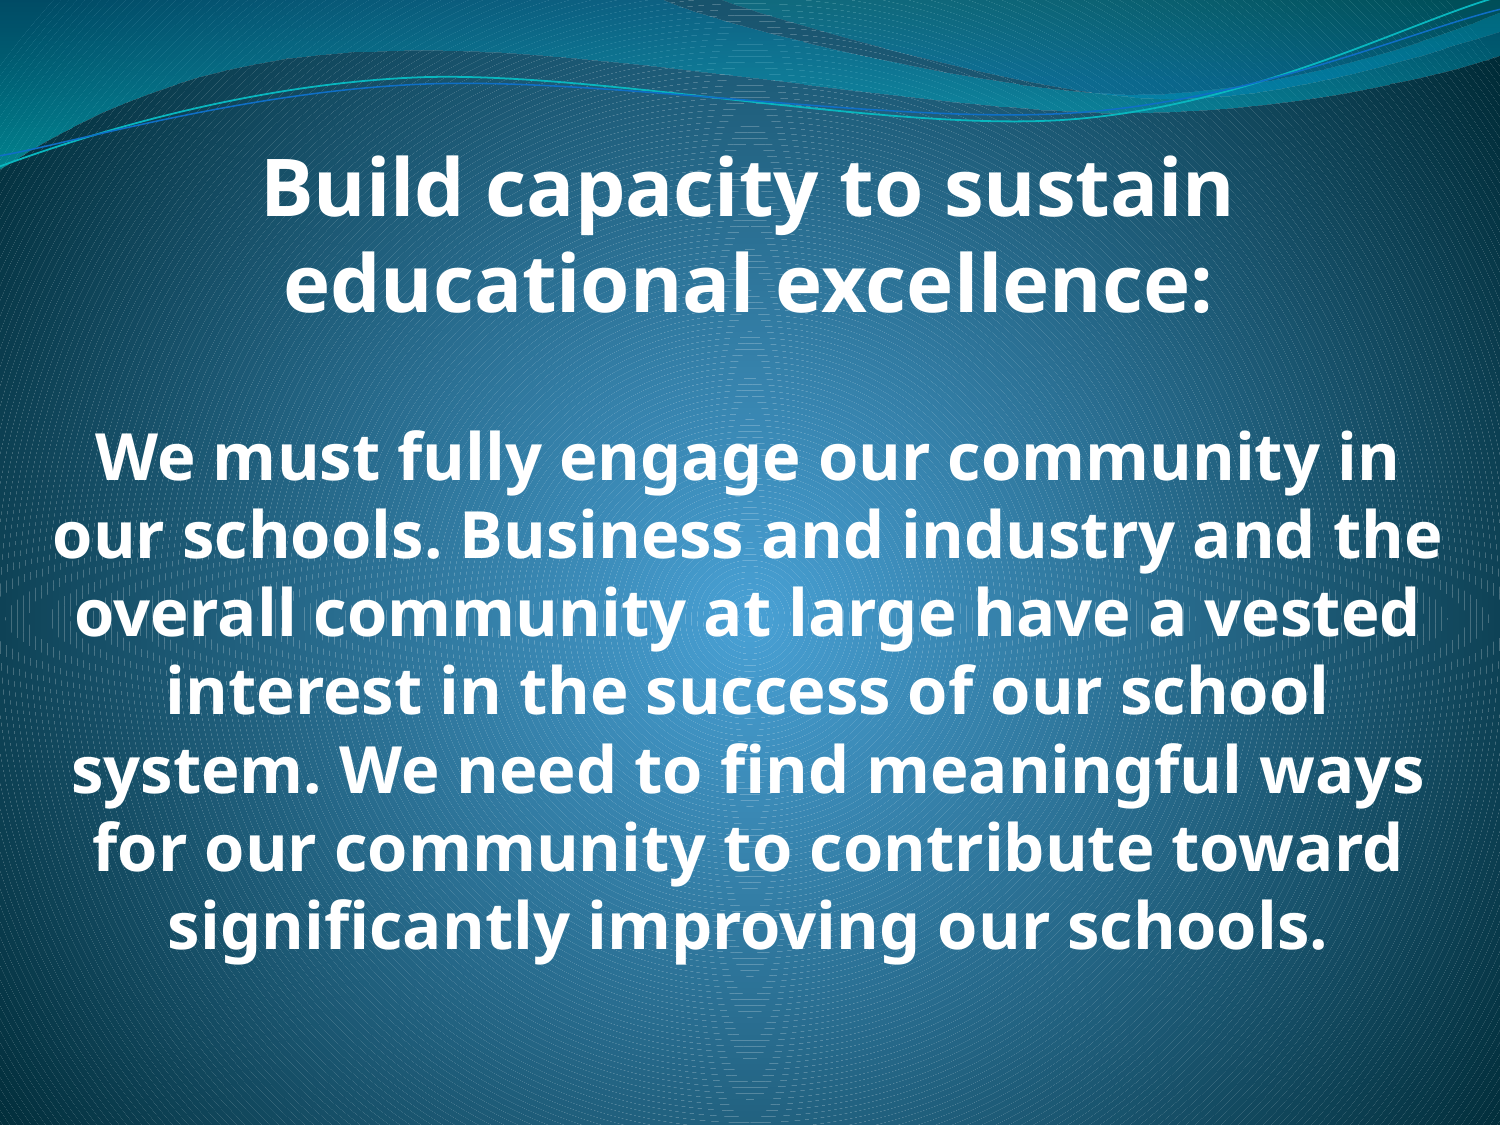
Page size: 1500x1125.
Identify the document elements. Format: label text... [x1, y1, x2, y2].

title Build capacity to sustain educational excellence: We must fully engage our community in our schools. Business and industry and the overall community at large have a vested interest in the success of our school system. We need to find meaningful ways for our community to contribute toward significantly improving our schools. [50, 125, 1450, 963]
